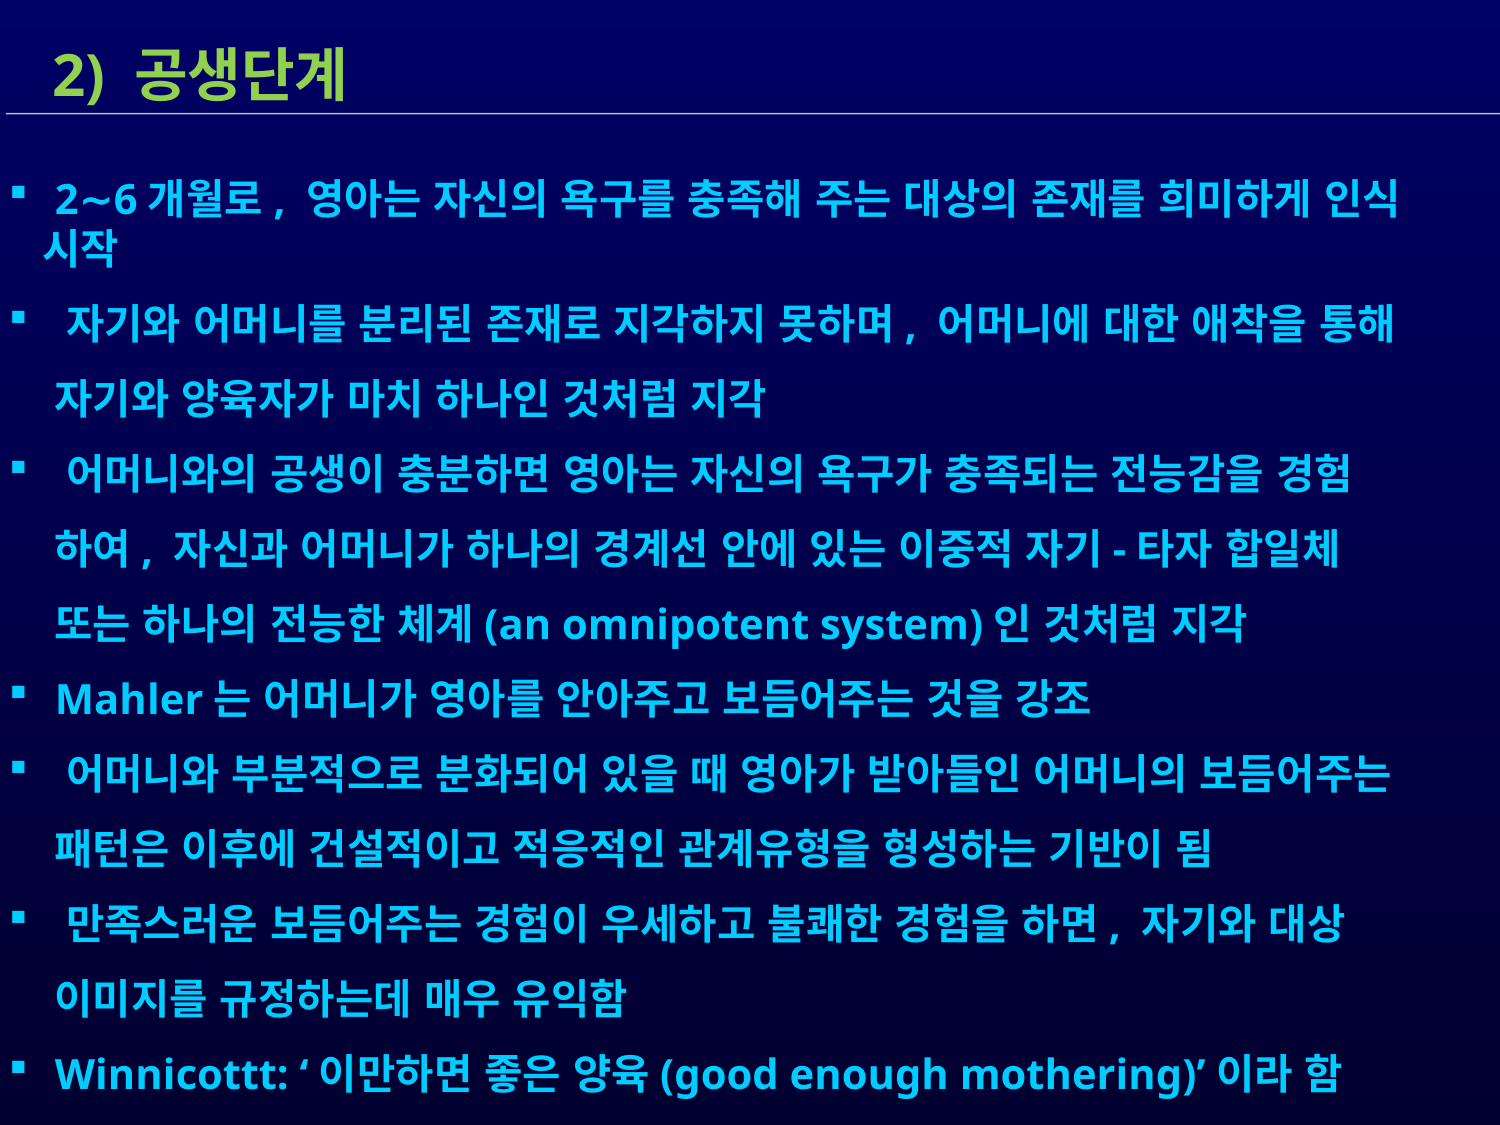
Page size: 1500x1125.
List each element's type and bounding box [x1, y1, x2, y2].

text_box [0, 30, 1500, 1104]
